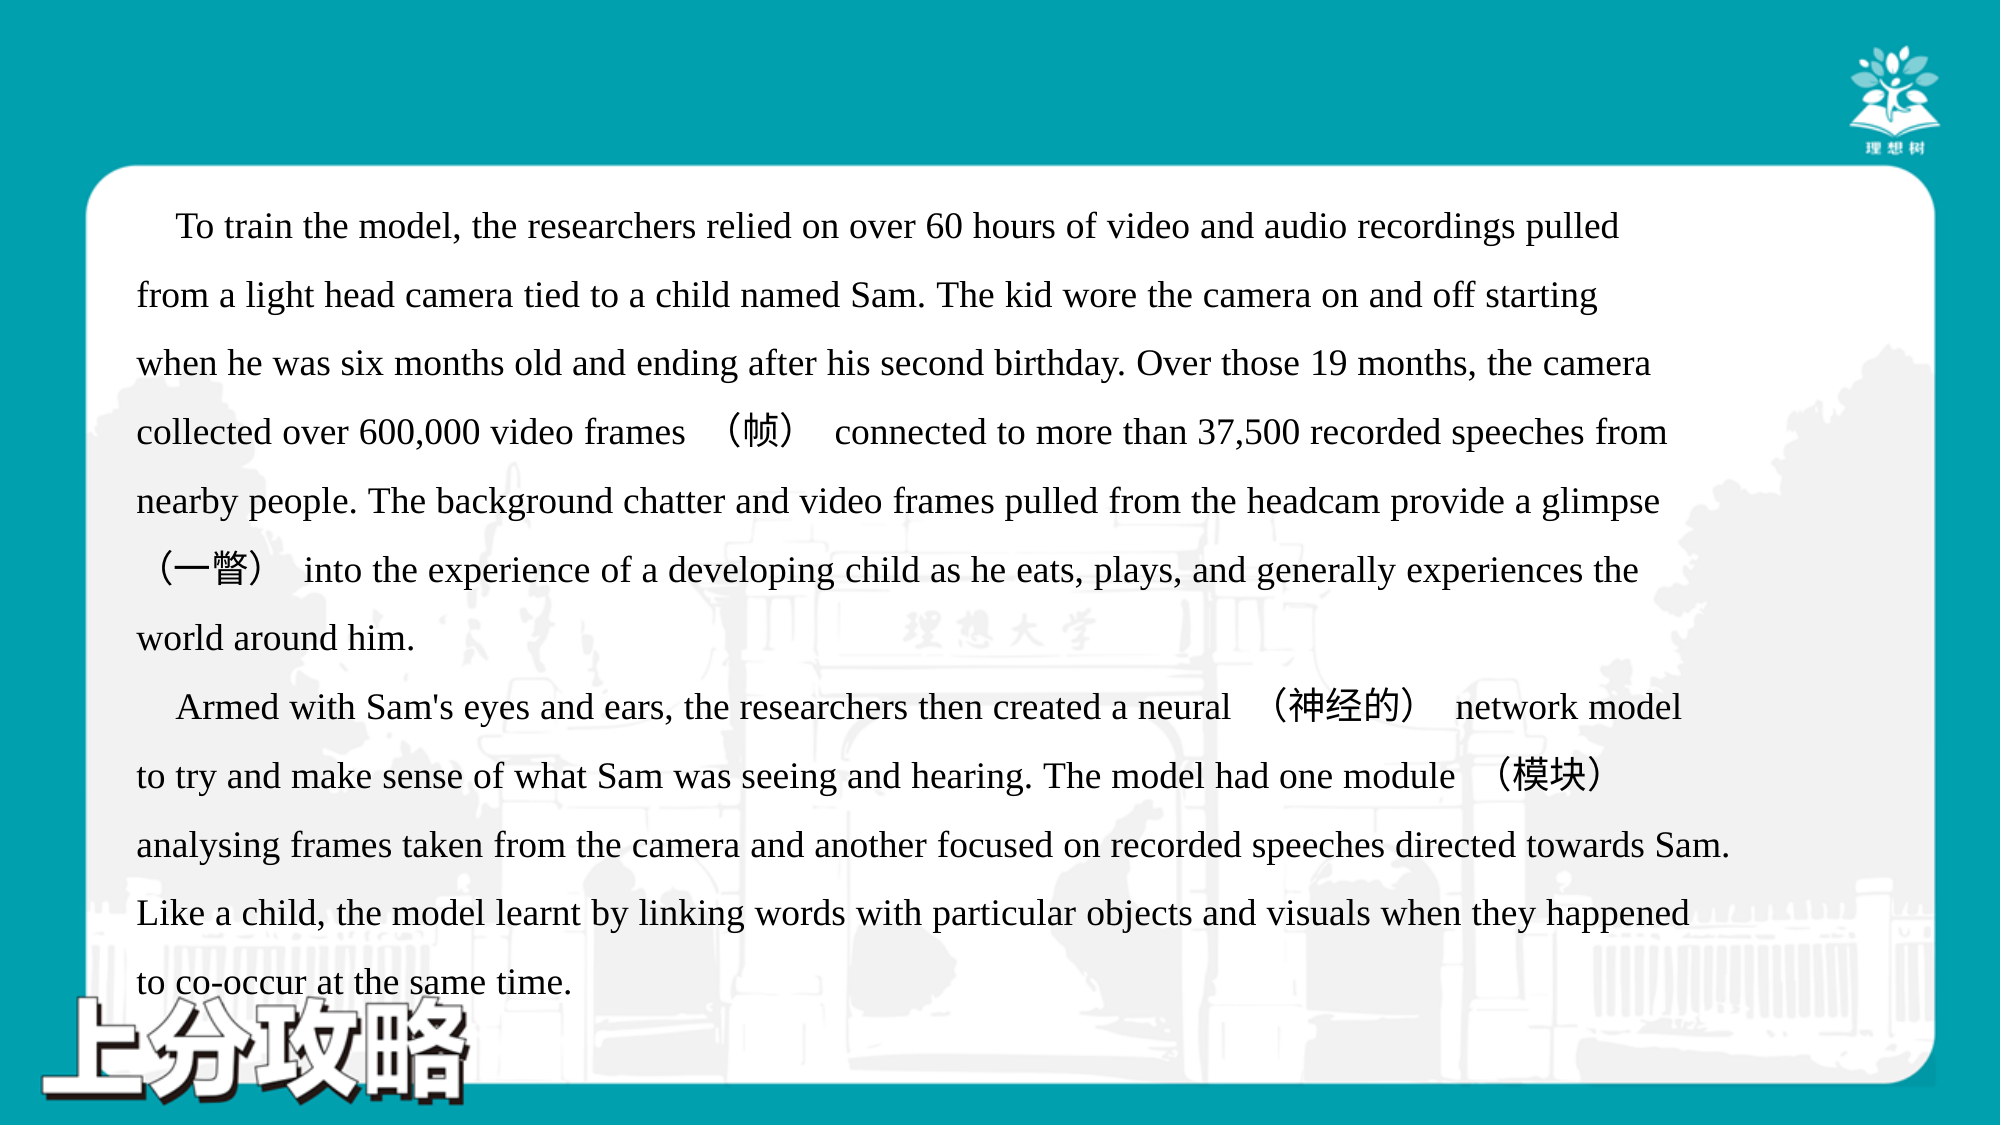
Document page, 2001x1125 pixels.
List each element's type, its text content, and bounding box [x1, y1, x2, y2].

picture [0, 0, 2000, 1125]
text_box To train the model, the researchers relied on over 60 hours of video and audio recordings pulled from a light head camera tied to a child named Sam. The kid wore the camera on and off starting when he was six months old and ending after his second birthday. Over those 19 months, the camera collected over 600,000 video frames （帧） connected to more than 37,500 recorded speeches from nearby people. The background chatter and video frames pulled from the headcam provide a glimpse （一瞥） into the experience of a developing child as he eats, plays, and generally experiences the world around him. Armed with Sam's eyes and ears, the researchers then created a neural （神经的） network model to try and make sense of what Sam was seeing and hearing. The model had one module （模块） analysing frames taken from the camera and another focused on recorded speeches directed towards Sam. Like a child, the model learnt by linking words with particular objects and visuals when they happened to co-occur at the same time. [136, 177, 1865, 1003]
